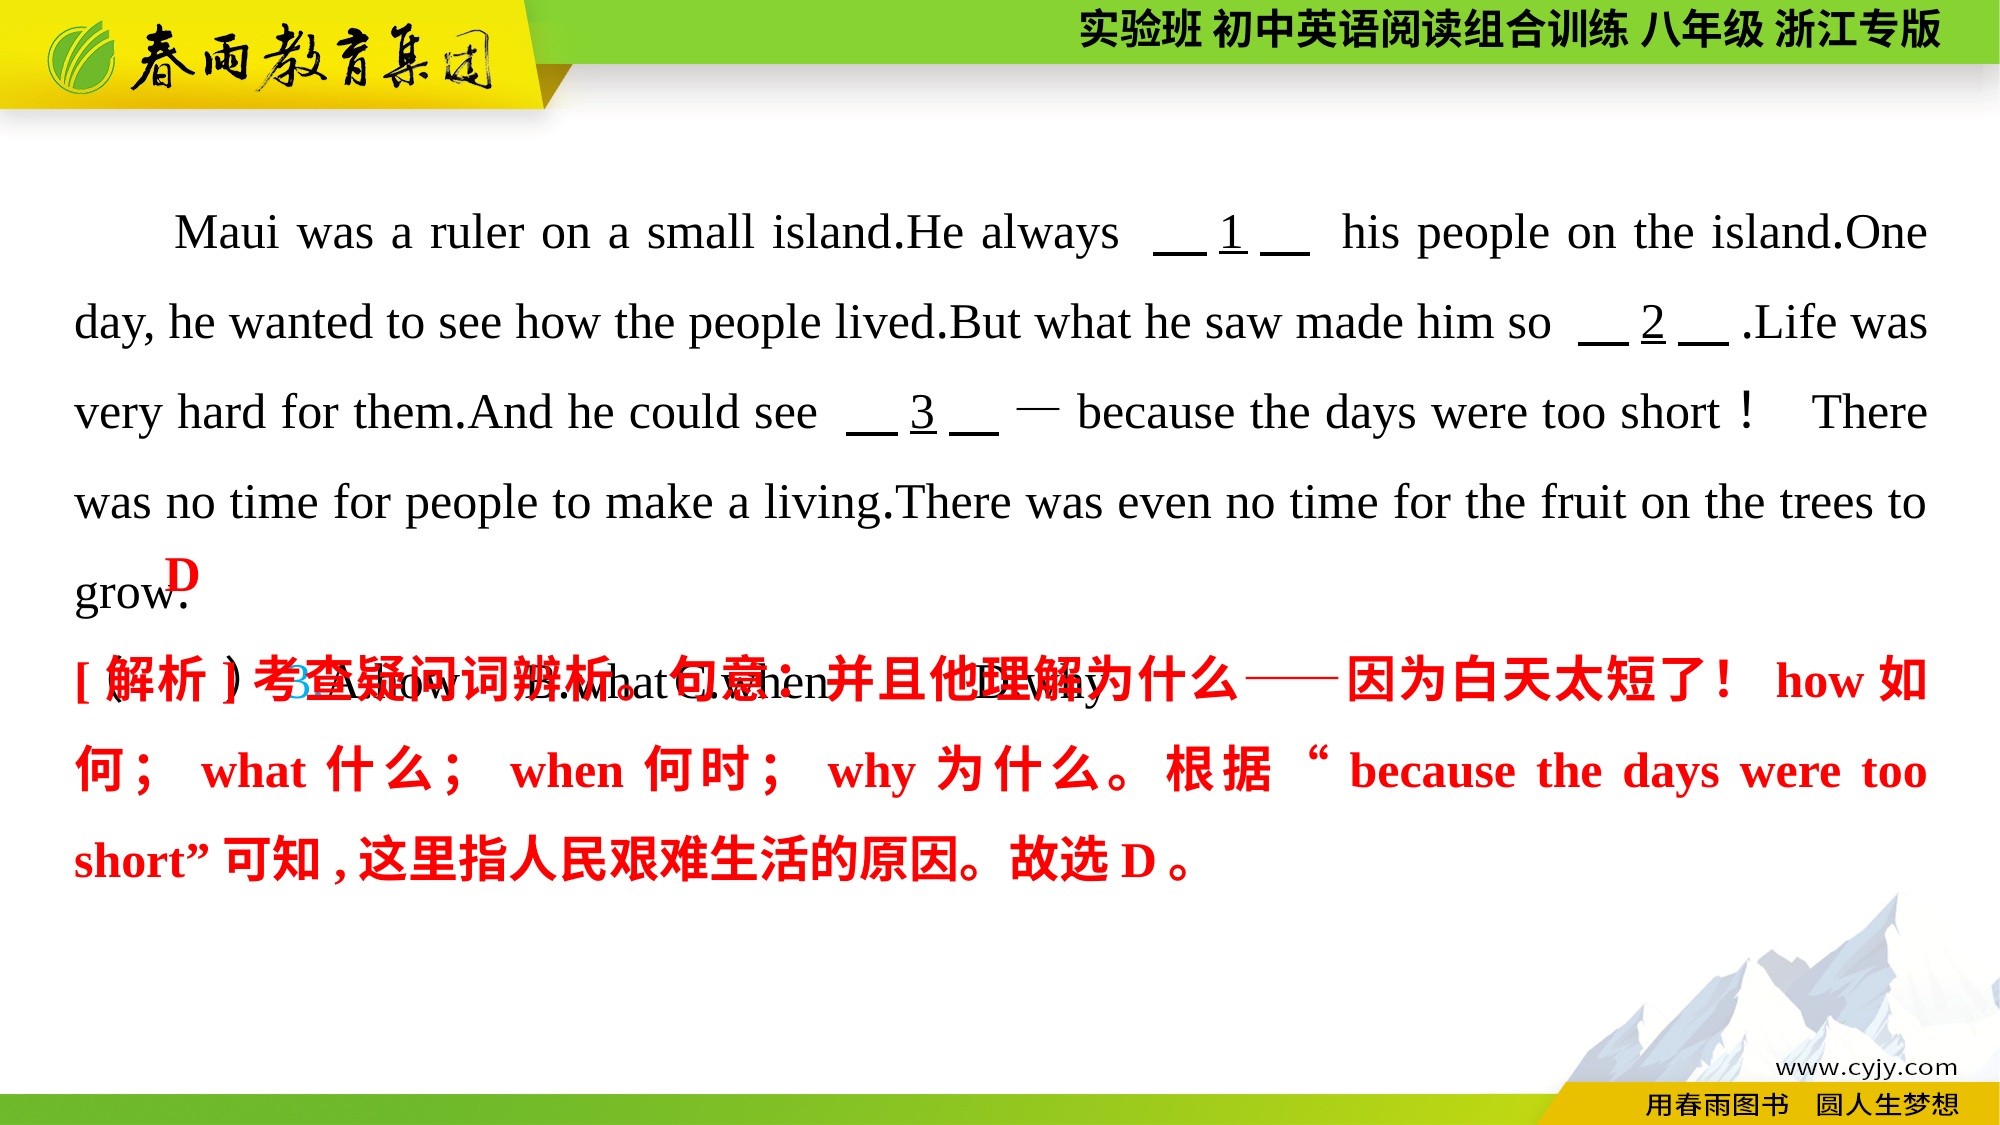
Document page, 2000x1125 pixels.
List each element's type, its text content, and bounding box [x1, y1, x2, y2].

text_box D [149, 533, 216, 609]
list Maui was a ruler on a small island.He always 1 his people on the island.One day, he wanted to see how the people lived.But what he saw made him so 2 .Life was very hard for them.And he could see 3 —because the days were too short！ There was no time for people to make a living.There was even no time for the fruit on the trees to grow. （ ）3.A.how B.what C.when D.why [59, 160, 1944, 609]
picture [0, 0, 2000, 1125]
text_box [解析]考查疑问词辨析。句意：并且他理解为什么——因为白天太短了！how如何；what什么；when何时；why为什么。根据“because the days were too short”可知,这里指人民艰难生活的原因。故选D。 [59, 609, 1944, 895]
